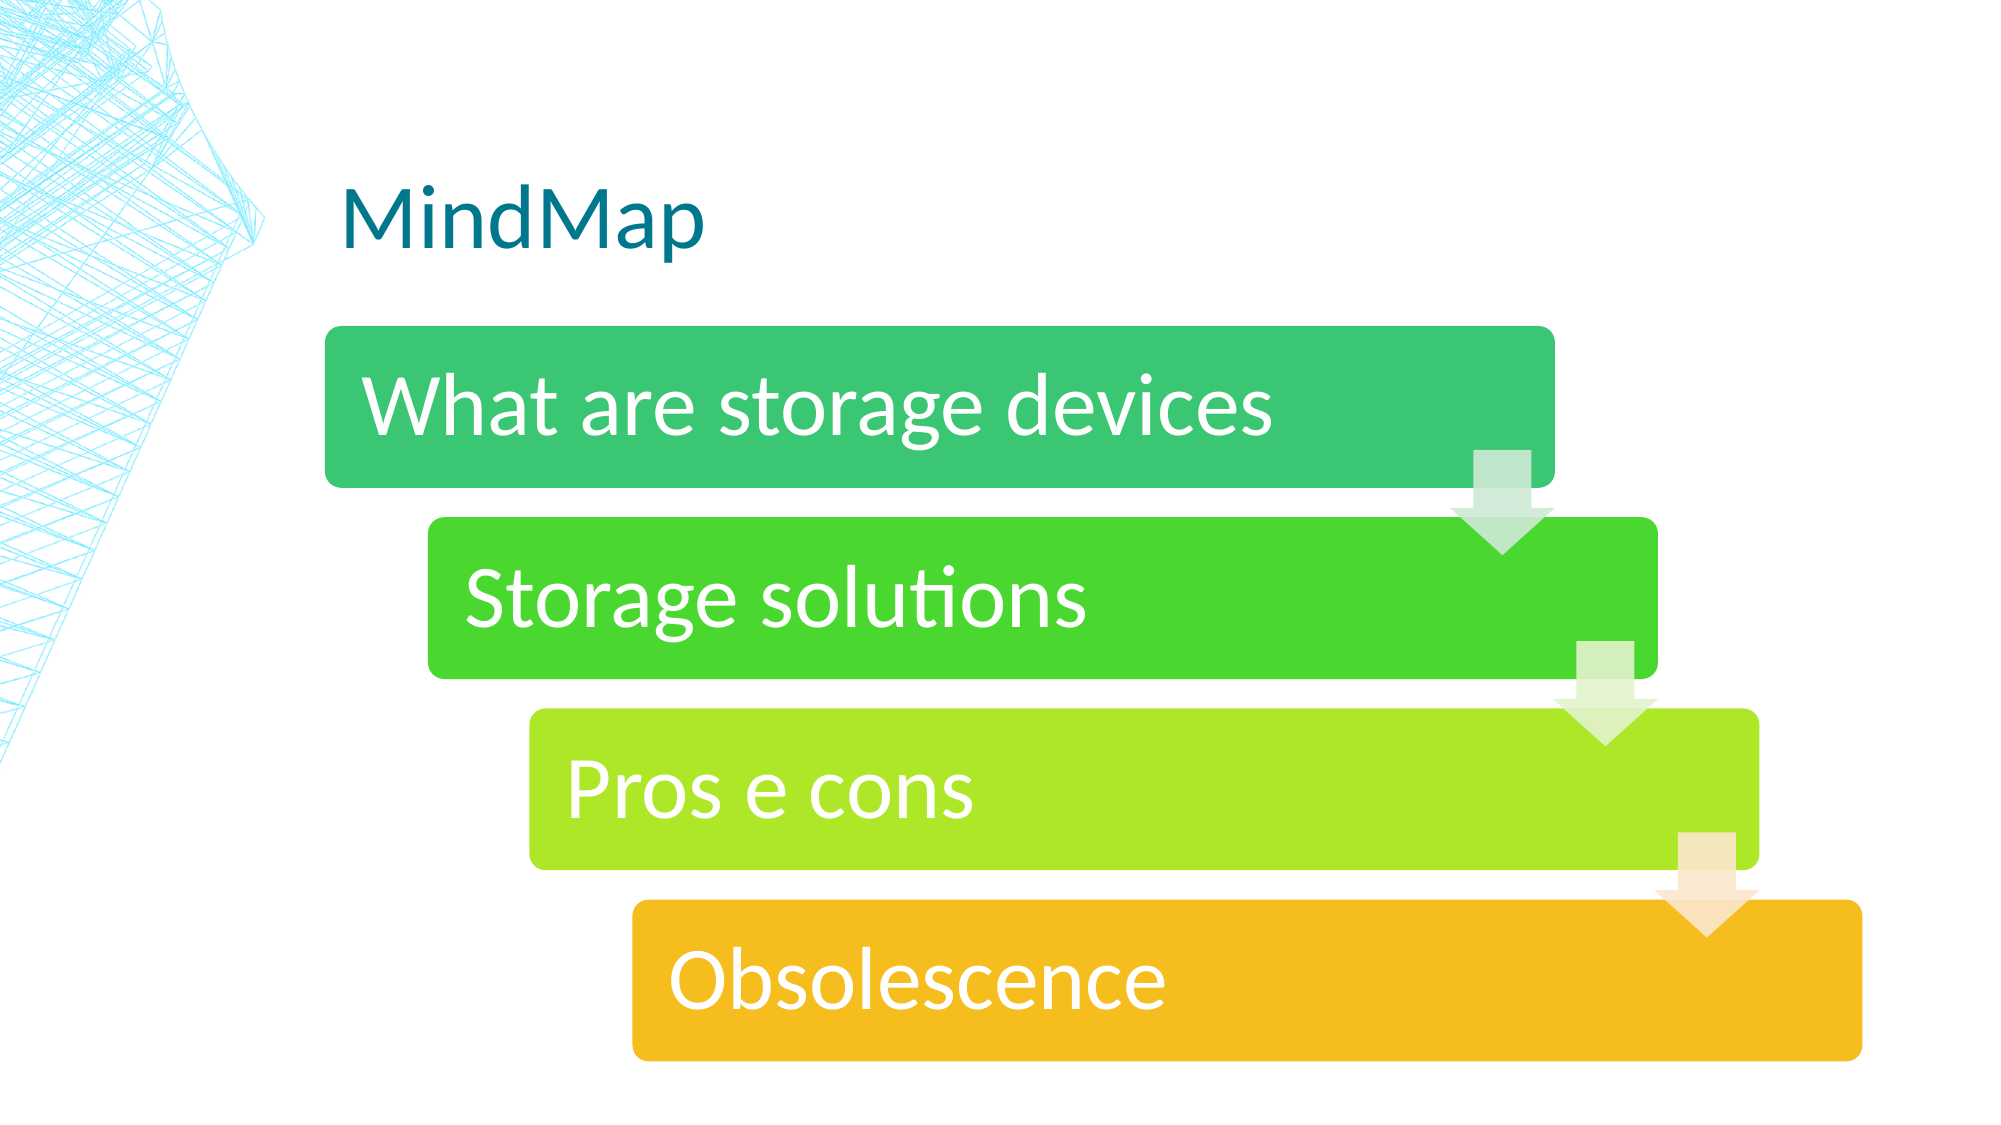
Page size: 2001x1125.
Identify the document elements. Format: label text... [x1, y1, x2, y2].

title MindMap [324, 62, 1863, 275]
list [324, 326, 1863, 1062]
picture [0, 0, 2001, 1125]
